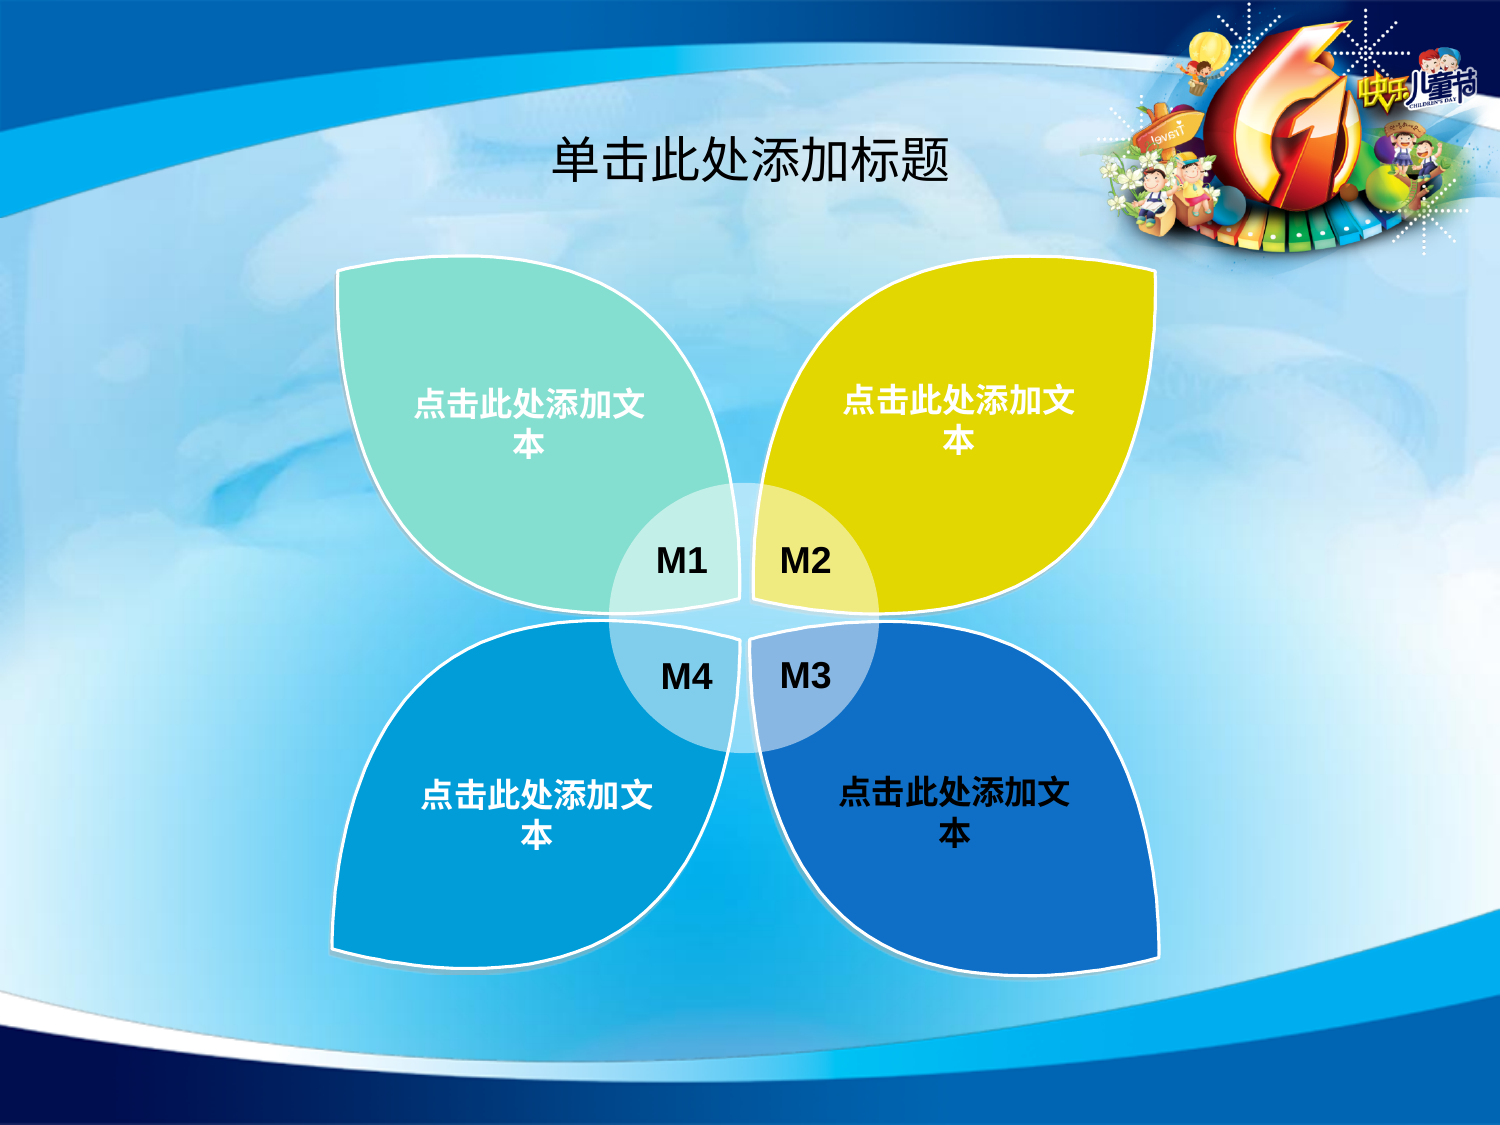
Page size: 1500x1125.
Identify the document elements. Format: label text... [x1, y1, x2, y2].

text_box [760, 621, 1160, 976]
text_box M4 [645, 644, 728, 705]
text_box 点击此处添加文本 [390, 767, 685, 862]
text_box [762, 256, 1156, 614]
text_box M3 [764, 643, 847, 704]
title 单击此处添加标题 [470, 105, 1032, 211]
picture [0, 0, 1500, 1125]
text_box [332, 620, 728, 969]
text_box [337, 255, 731, 614]
text_box M2 [764, 528, 847, 589]
text_box [608, 482, 880, 754]
text_box 点击此处添加文本 [382, 375, 677, 471]
text_box 点击此处添加文本 [808, 764, 1103, 860]
text_box M1 [640, 528, 724, 589]
text_box 点击此处添加文本 [812, 372, 1107, 467]
